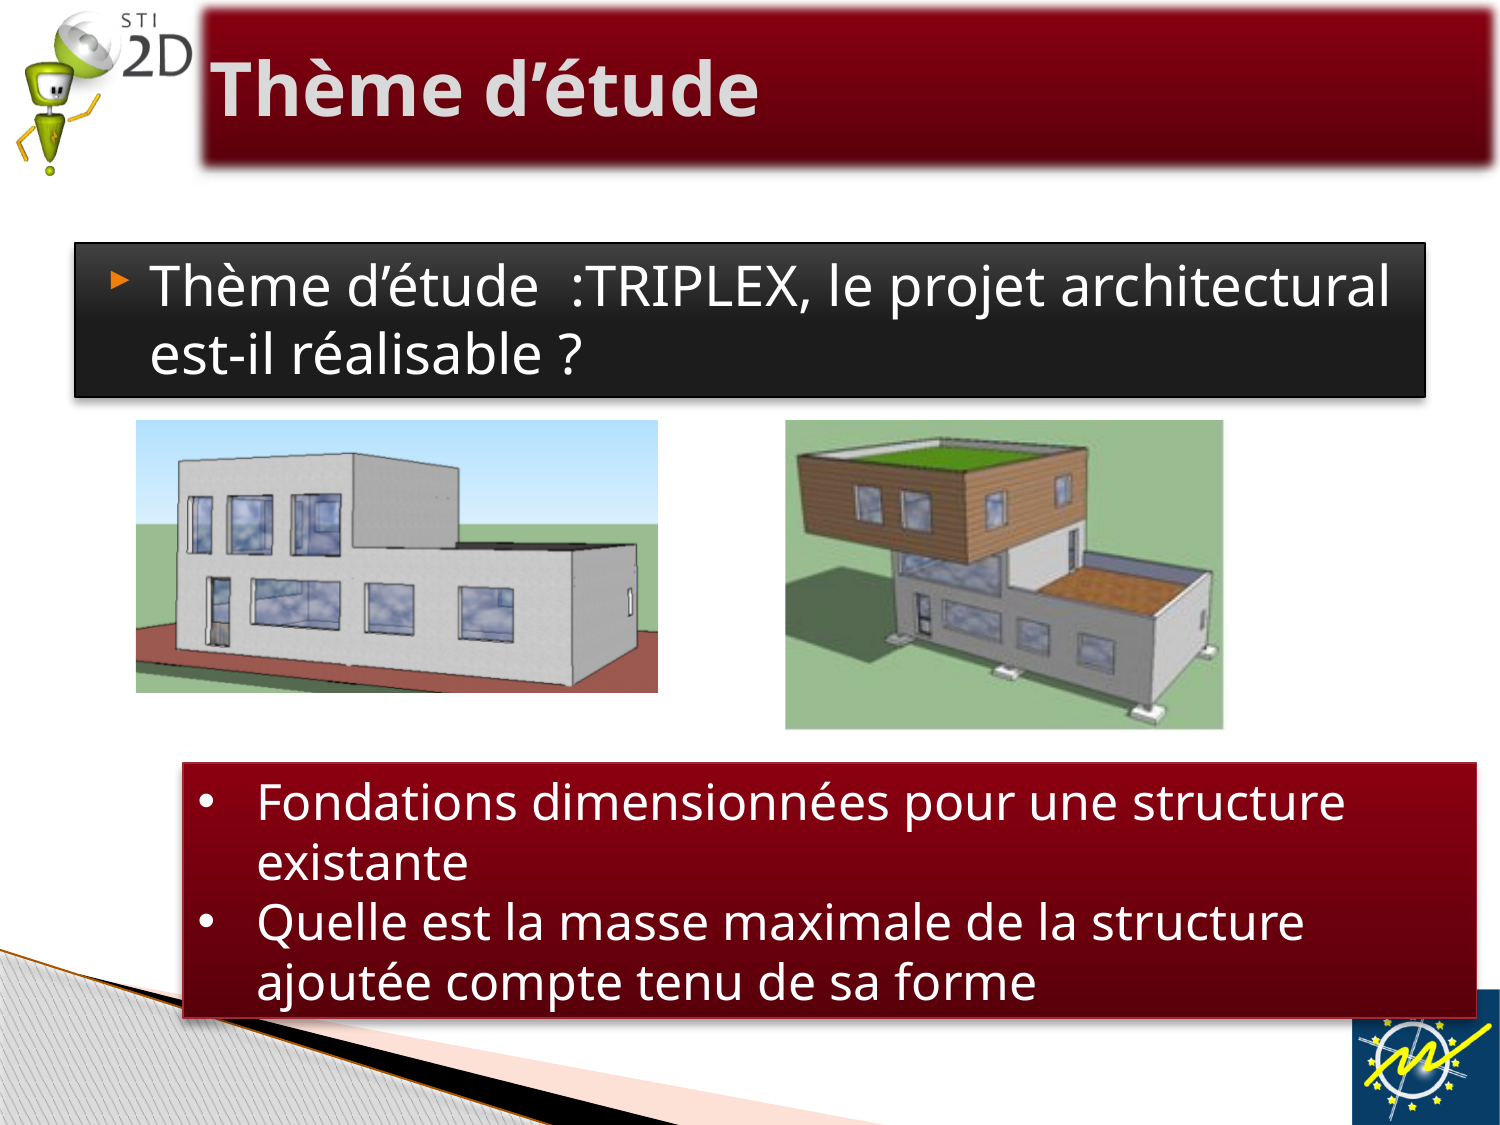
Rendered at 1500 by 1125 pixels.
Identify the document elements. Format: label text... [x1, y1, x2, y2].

picture [785, 420, 1228, 732]
list Thème d’étude :TRIPLEX, le projet architectural est-il réalisable ? [74, 242, 1426, 398]
picture [135, 420, 659, 693]
title Thème d’étude [194, 0, 1425, 173]
text_box Fondations dimensionnées pour une structure existante Quelle est la masse maximale de la structure ajoutée compte tenu de sa forme [182, 762, 1477, 1019]
picture [1352, 989, 1500, 1125]
